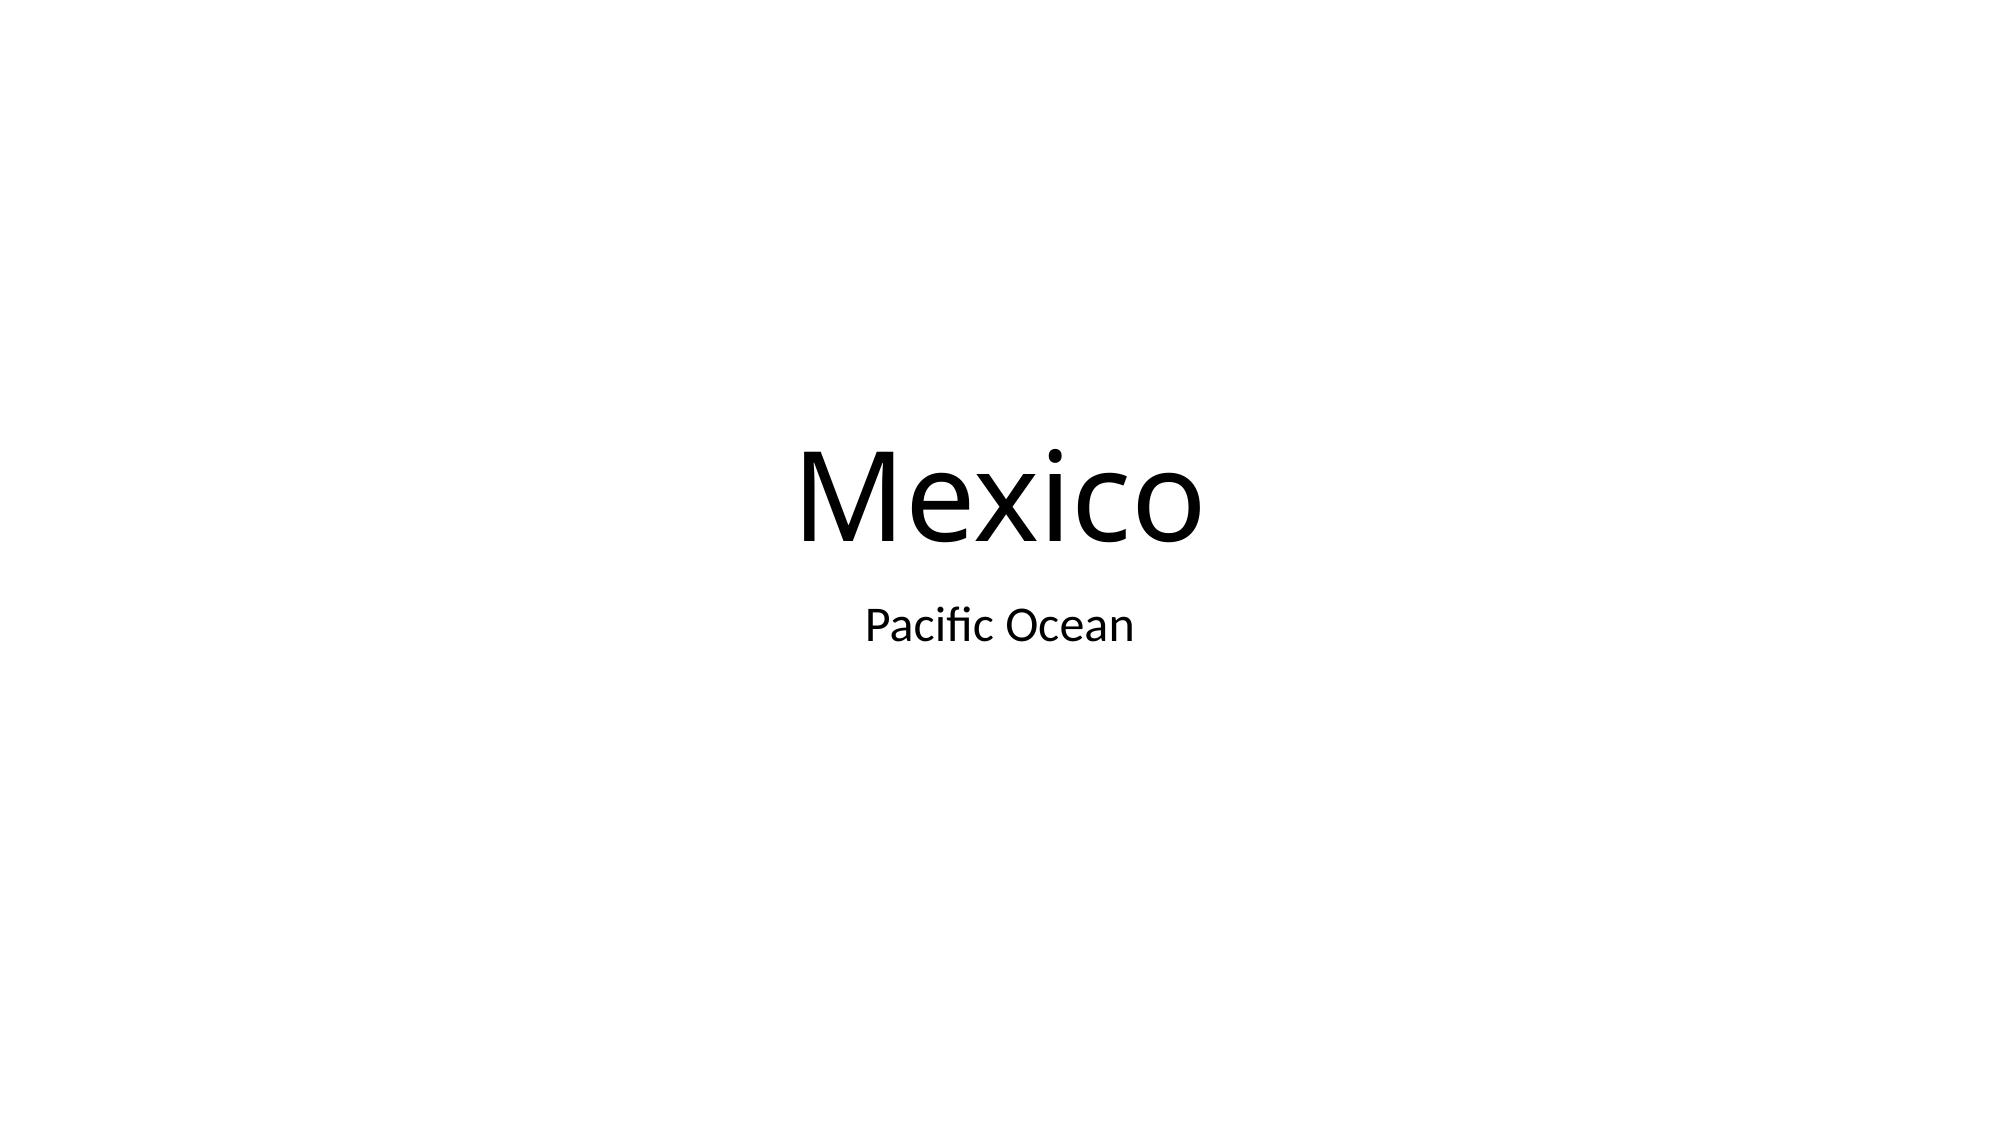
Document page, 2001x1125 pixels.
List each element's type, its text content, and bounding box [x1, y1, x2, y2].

subtitle Pacific Ocean [249, 590, 1750, 863]
title Mexico [249, 184, 1750, 576]
